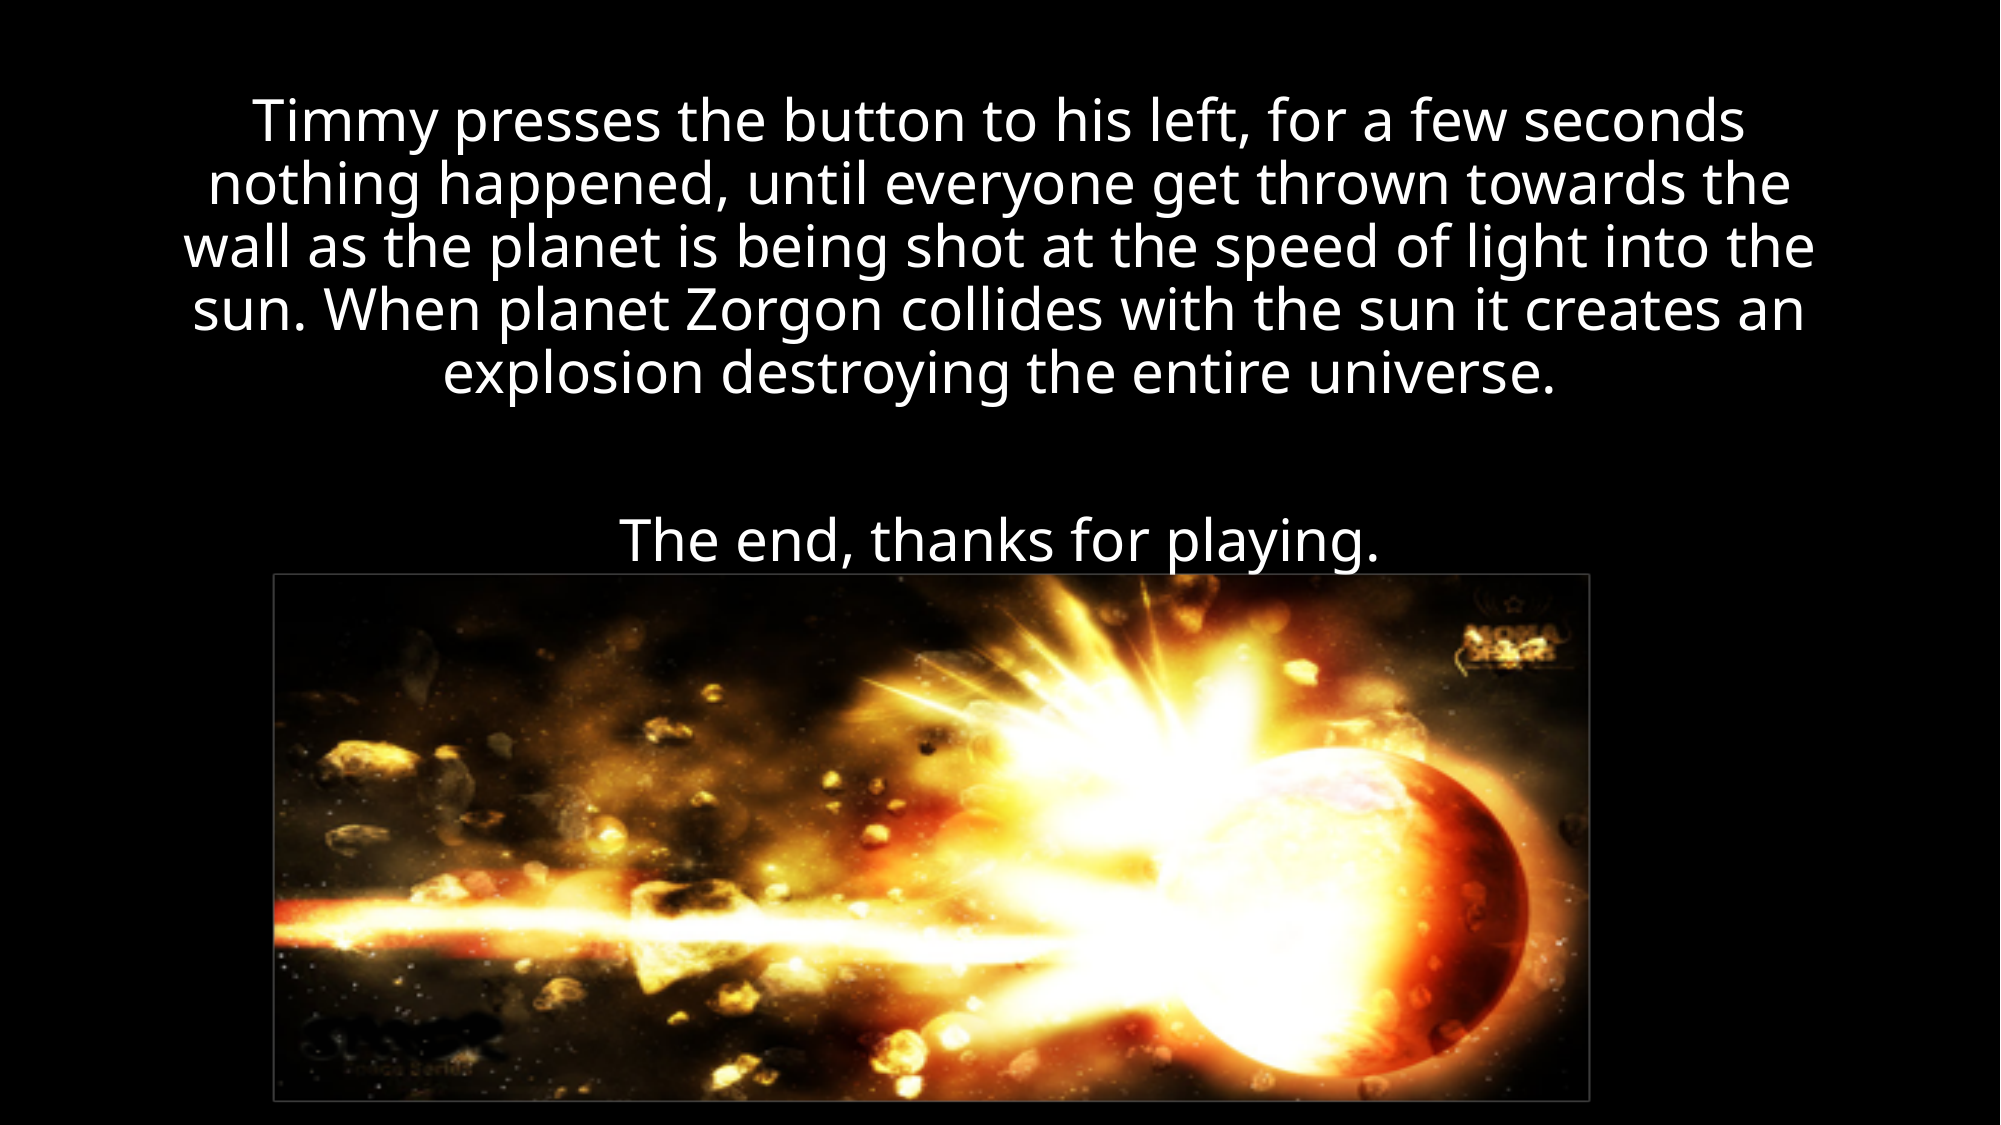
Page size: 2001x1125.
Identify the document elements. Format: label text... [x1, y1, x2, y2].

list Timmy presses the button to his left, for a few seconds nothing happened, until everyone get thrown towards the wall as the planet is being shot at the speed of light into the sun. When planet Zorgon collides with the sun it creates an explosion destroying the entire universe. The end, thanks for playing. [137, 83, 1863, 1014]
picture [235, 378, 1621, 1125]
